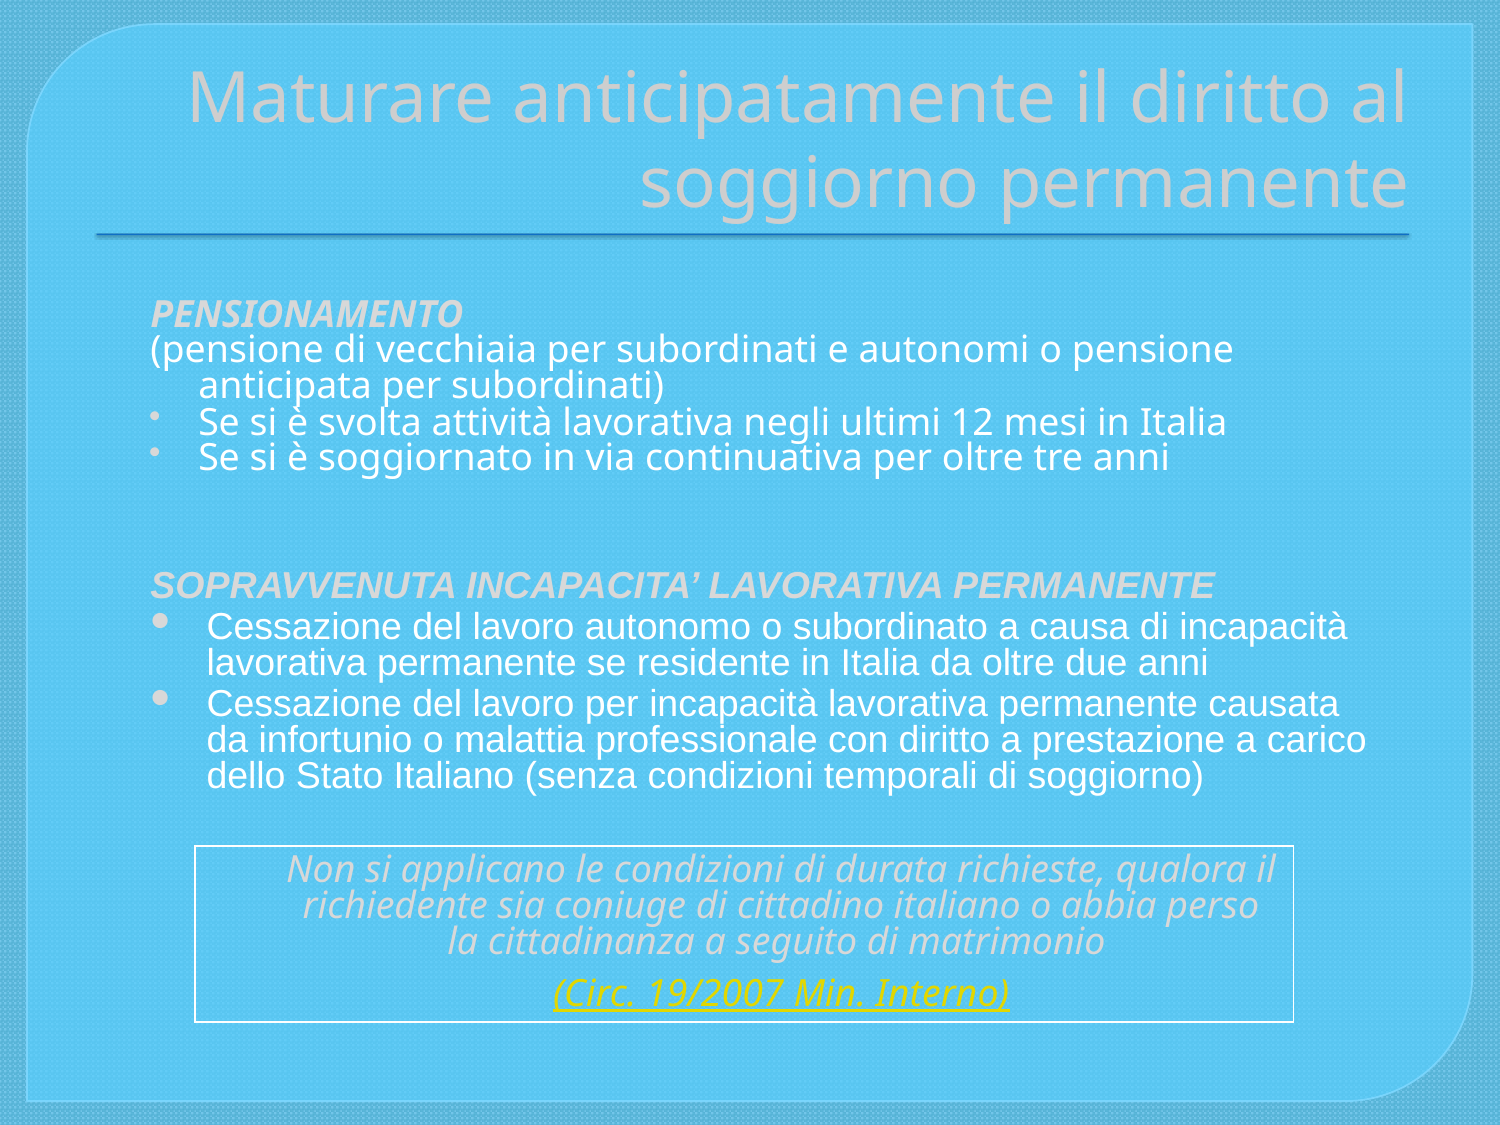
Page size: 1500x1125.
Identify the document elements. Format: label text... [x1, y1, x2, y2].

text_box PENSIONAMENTO (pensione di vecchiaia per subordinati e autonomi o pensione anticipata per subordinati) Se si è svolta attività lavorativa negli ultimi 12 mesi in Italia Se si è soggiornato in via continuativa per oltre tre anni [135, 290, 1399, 530]
title Maturare anticipatamente il diritto al soggiorno permanente [75, 41, 1425, 230]
text_box SOPRAVVENUTA INCAPACITA’ LAVORATIVA PERMANENTE Cessazione del lavoro autonomo o subordinato a causa di incapacità lavorativa permanente se residente in Italia da oltre due anni Cessazione del lavoro per incapacità lavorativa permanente causata da infortunio o malattia professionale con diritto a prestazione a carico dello Stato Italiano (senza condizioni temporali di soggiorno) [135, 562, 1399, 846]
text_box Non si applicano le condizioni di durata richieste, qualora il richiedente sia coniuge di cittadino italiano o abbia perso la cittadinanza a seguito di matrimonio (Circ. 19/2007 Min. Interno) [194, 846, 1294, 1022]
